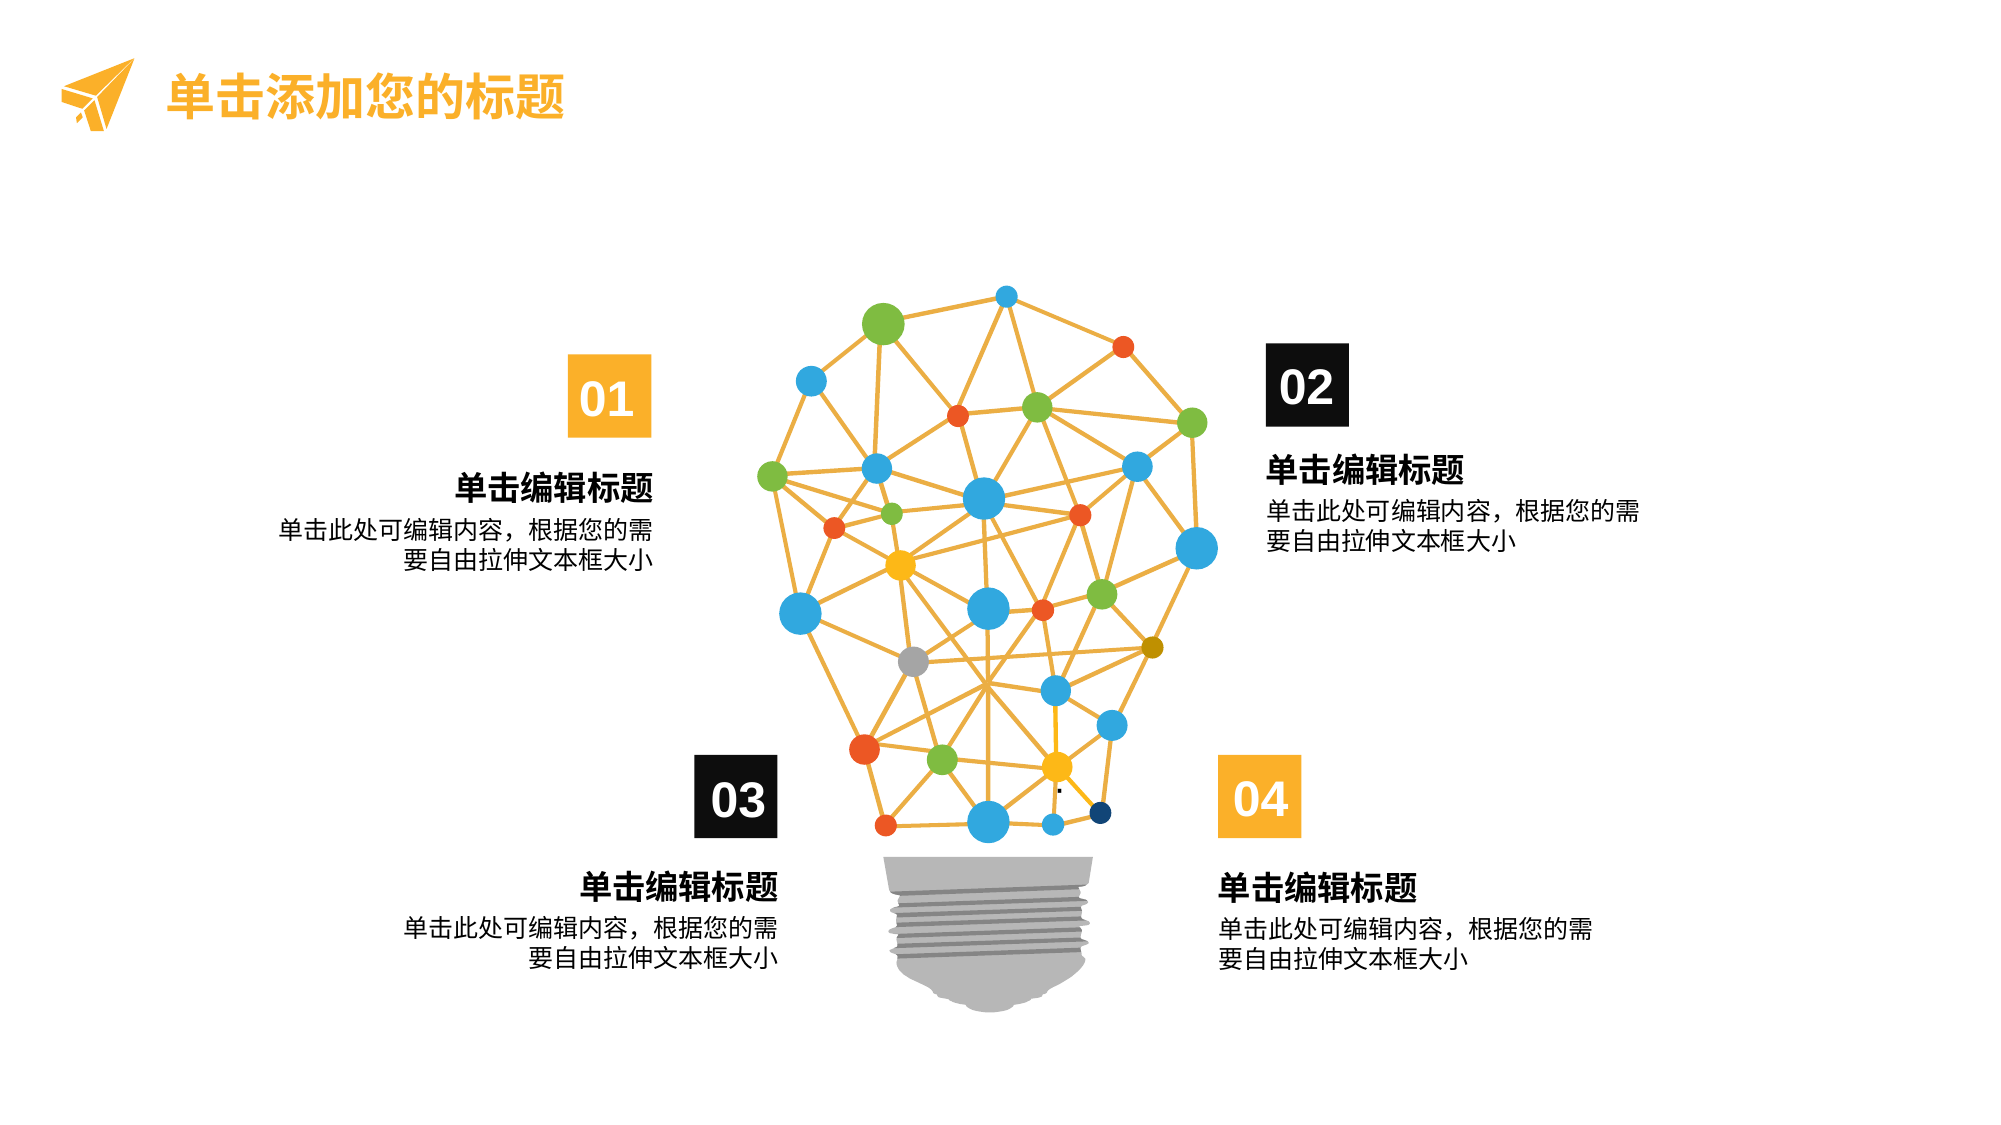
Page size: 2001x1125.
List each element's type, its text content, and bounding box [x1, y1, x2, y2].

text_box [914, 570, 969, 604]
text_box [1010, 607, 1032, 614]
text_box [845, 514, 881, 528]
text_box 02 [1227, 354, 1386, 415]
text_box [1052, 782, 1058, 813]
text_box [990, 518, 1039, 602]
text_box [773, 491, 798, 593]
text_box [893, 896, 1088, 908]
text_box [1190, 438, 1199, 527]
text_box [947, 404, 969, 428]
text_box [896, 953, 1086, 1013]
text_box [890, 884, 1087, 896]
text_box [894, 927, 1082, 939]
text_box [1101, 741, 1113, 802]
text_box [929, 683, 985, 716]
text_box [1004, 775, 1047, 810]
text_box [1087, 475, 1127, 509]
text_box [866, 764, 885, 816]
text_box [1066, 777, 1094, 807]
text_box [897, 646, 929, 678]
text_box [1053, 407, 1177, 425]
text_box [1153, 568, 1191, 637]
text_box [821, 334, 867, 372]
text_box 单击编辑标题 [395, 865, 779, 906]
text_box [787, 479, 851, 503]
text_box [926, 744, 958, 776]
text_box [896, 932, 1082, 943]
text_box [1022, 392, 1053, 423]
text_box [693, 754, 778, 767]
text_box [1111, 604, 1146, 641]
text_box [807, 633, 860, 736]
text_box [914, 677, 938, 746]
text_box [897, 822, 967, 829]
text_box · [1041, 751, 1073, 783]
text_box [1265, 415, 1350, 428]
text_box [888, 920, 1090, 935]
text_box [861, 453, 893, 484]
text_box [567, 427, 652, 439]
text_box [947, 688, 987, 747]
text_box [1130, 353, 1183, 413]
text_box [1068, 697, 1099, 719]
text_box [987, 616, 1036, 684]
text_box [1053, 706, 1059, 752]
text_box [1122, 451, 1153, 482]
text_box [956, 306, 1004, 405]
text_box [806, 538, 833, 594]
text_box [1217, 827, 1302, 839]
text_box [1041, 421, 1078, 506]
text_box [874, 814, 897, 837]
text_box [995, 285, 1018, 308]
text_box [61, 58, 135, 132]
text_box [895, 947, 1082, 959]
text_box [959, 426, 979, 479]
text_box [1143, 479, 1185, 533]
text_box [878, 483, 890, 505]
text_box 03 [659, 767, 818, 828]
text_box [890, 770, 934, 818]
text_box [782, 485, 827, 523]
text_box [1148, 431, 1182, 458]
text_box 单击此处可编辑内容，根据您的需要自由拉伸文本框大小 [270, 514, 654, 575]
text_box [1072, 607, 1097, 650]
text_box [929, 657, 966, 665]
text_box 单击此处可编辑内容，根据您的需要自由拉伸文本框大小 [1218, 913, 1602, 974]
text_box [849, 734, 880, 765]
text_box [872, 345, 882, 453]
text_box [985, 765, 991, 801]
text_box [861, 302, 905, 346]
text_box [1080, 526, 1101, 580]
text_box [981, 520, 987, 538]
text_box [962, 477, 1006, 520]
text_box [779, 592, 822, 635]
text_box [986, 687, 1048, 757]
text_box [958, 757, 1042, 770]
text_box [876, 713, 925, 742]
text_box [914, 534, 1000, 561]
text_box [985, 691, 991, 760]
text_box 单击添加您的标题 [150, 58, 580, 133]
text_box [1005, 480, 1065, 498]
text_box [969, 406, 1022, 416]
text_box [895, 916, 1087, 928]
text_box [1008, 646, 1141, 659]
text_box [1175, 527, 1218, 570]
text_box [1004, 503, 1069, 516]
text_box [985, 630, 990, 656]
text_box [1031, 599, 1055, 622]
text_box [1052, 594, 1087, 608]
text_box [1104, 481, 1135, 580]
text_box [775, 395, 807, 462]
text_box [993, 420, 1032, 482]
text_box [1061, 655, 1076, 678]
text_box [1040, 675, 1072, 707]
text_box [905, 578, 991, 689]
text_box [990, 681, 1040, 693]
text_box [1048, 351, 1114, 400]
text_box [893, 906, 1083, 918]
text_box [787, 466, 861, 476]
text_box [1112, 335, 1135, 359]
text_box [838, 479, 869, 520]
text_box [879, 742, 931, 753]
text_box [903, 296, 996, 320]
text_box [1089, 801, 1112, 824]
text_box [819, 392, 868, 459]
text_box [820, 619, 900, 658]
text_box 单击编辑标题 [1265, 448, 1650, 489]
text_box [1114, 556, 1179, 588]
text_box [948, 772, 976, 807]
text_box [883, 856, 1093, 892]
text_box [970, 655, 1004, 662]
text_box [1141, 636, 1164, 659]
text_box [952, 622, 974, 638]
text_box [885, 550, 916, 581]
text_box [896, 911, 1083, 922]
text_box 01 [527, 366, 686, 427]
text_box 单击此处可编辑内容，根据您的需要自由拉伸文本框大小 [395, 912, 779, 973]
text_box [869, 673, 908, 737]
text_box 单击编辑标题 [1217, 866, 1602, 907]
text_box [880, 502, 903, 526]
text_box [889, 940, 1089, 954]
text_box [1010, 821, 1042, 827]
text_box [926, 637, 950, 655]
text_box [693, 828, 778, 839]
text_box [795, 365, 827, 397]
text_box [1041, 813, 1065, 836]
text_box [890, 901, 1089, 913]
text_box [1069, 734, 1102, 760]
text_box [843, 531, 888, 560]
text_box [985, 661, 991, 680]
text_box [1007, 307, 1036, 393]
text_box [1042, 525, 1078, 599]
text_box [894, 340, 952, 409]
text_box [891, 470, 963, 497]
text_box [757, 461, 788, 492]
text_box [898, 581, 912, 648]
text_box [910, 512, 970, 556]
text_box 04 [1181, 766, 1340, 827]
text_box [1118, 656, 1149, 713]
text_box [1177, 407, 1208, 438]
text_box [967, 800, 1010, 844]
text_box [1217, 754, 1302, 766]
text_box [853, 500, 882, 513]
text_box [1265, 342, 1350, 354]
text_box [982, 542, 989, 587]
text_box [893, 937, 1088, 949]
text_box [903, 503, 964, 514]
text_box [1064, 815, 1091, 826]
text_box [967, 587, 1010, 630]
text_box [1003, 515, 1070, 537]
text_box [1048, 656, 1056, 675]
text_box [1016, 299, 1114, 344]
text_box [1050, 412, 1125, 461]
text_box 单击此处可编辑内容，根据您的需要自由拉伸文本框大小 [1266, 495, 1650, 556]
text_box [1086, 579, 1118, 610]
text_box [818, 568, 886, 605]
text_box [890, 525, 900, 551]
text_box [1069, 467, 1122, 484]
text_box [1042, 621, 1052, 652]
text_box [897, 890, 1081, 903]
text_box [567, 353, 652, 366]
text_box [823, 517, 846, 539]
text_box 单击编辑标题 [270, 467, 654, 508]
text_box [1069, 504, 1092, 527]
text_box [1096, 709, 1128, 741]
text_box [887, 418, 948, 460]
text_box [1069, 651, 1142, 688]
